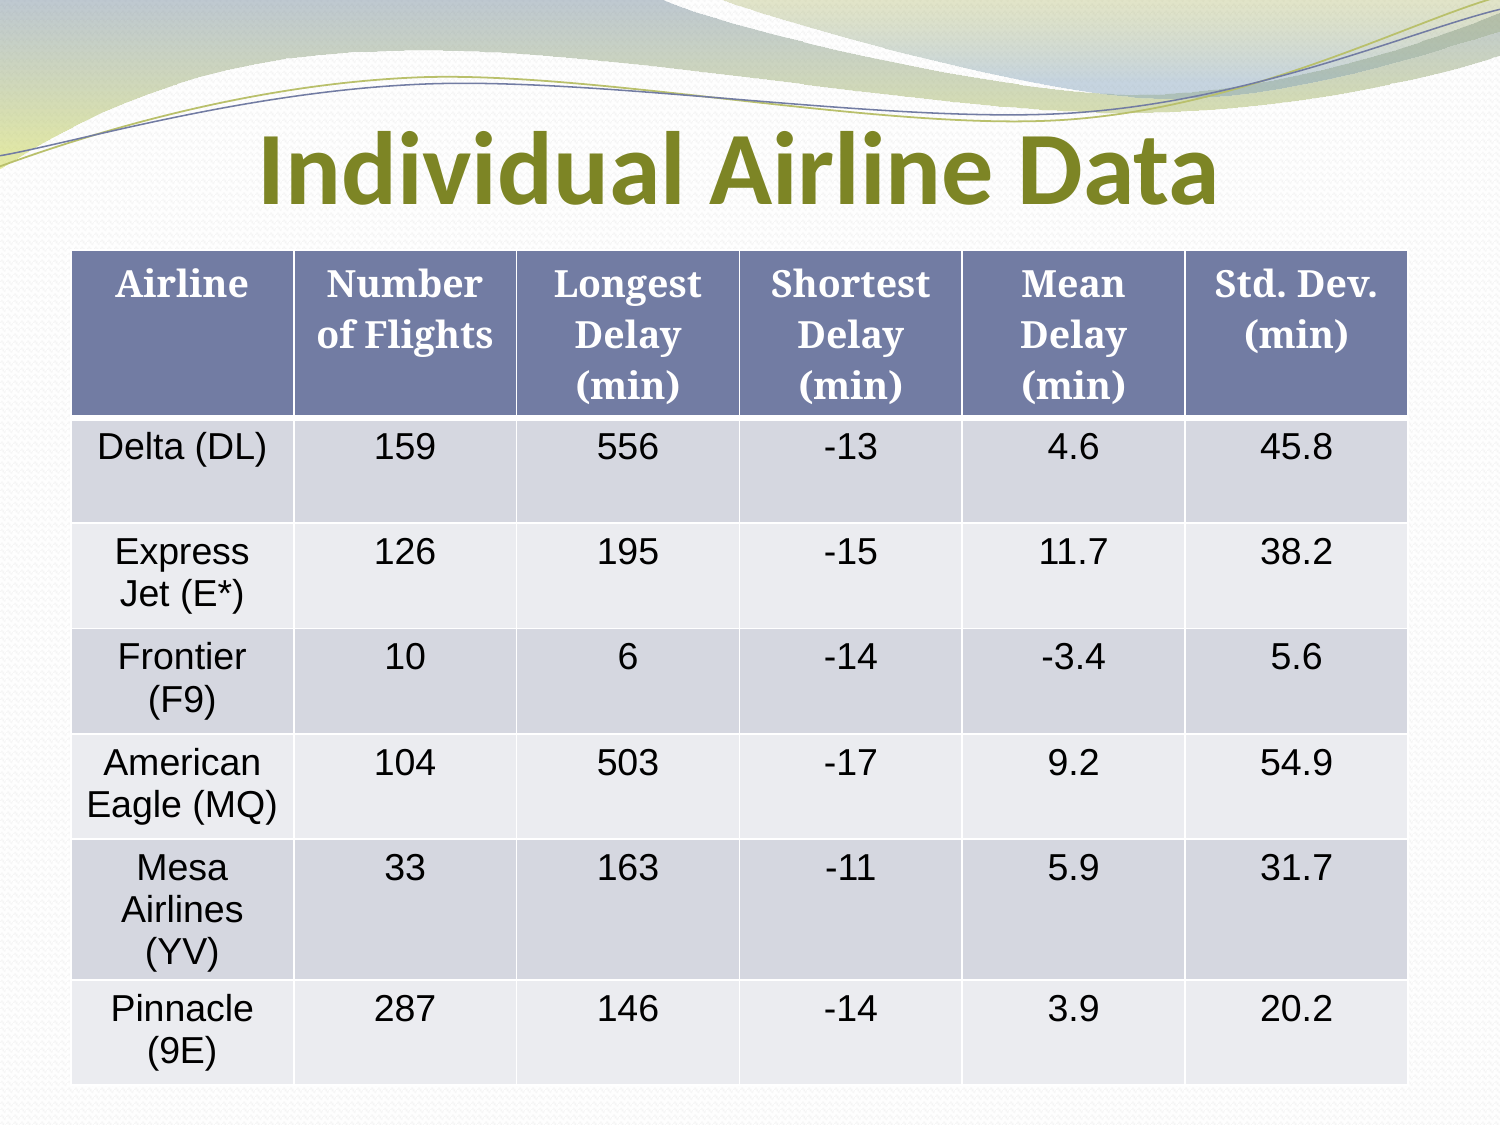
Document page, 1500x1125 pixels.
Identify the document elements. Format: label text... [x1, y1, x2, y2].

table_cell 33 [295, 840, 516, 979]
table_cell Pinnacle (9E) [72, 981, 293, 1084]
table_cell 163 [517, 840, 739, 979]
table_cell 38.2 [1186, 524, 1407, 628]
table_cell 5.9 [963, 840, 1184, 979]
table_cell 10 [295, 629, 516, 733]
table_cell -14 [740, 981, 961, 1084]
table_cell 126 [295, 524, 516, 628]
table_header Std. Dev. (min) [1186, 251, 1407, 415]
table_header Number of Flights [295, 251, 516, 415]
table_cell 503 [517, 735, 739, 838]
table_header Shortest Delay (min) [740, 251, 961, 415]
table_cell 556 [517, 421, 739, 522]
table_cell Express Jet (E*) [72, 524, 293, 628]
table_cell 104 [295, 735, 516, 838]
table_cell 195 [517, 524, 739, 628]
table_cell 6 [517, 629, 739, 733]
table_cell American Eagle (MQ) [72, 735, 293, 838]
table_cell Mesa Airlines (YV) [72, 840, 293, 979]
table_cell -13 [740, 421, 961, 522]
table_cell -11 [740, 840, 961, 979]
table_cell -14 [740, 629, 961, 733]
table_cell 159 [295, 421, 516, 522]
table_cell -17 [740, 735, 961, 838]
table_cell 3.9 [963, 981, 1184, 1084]
table_cell 287 [295, 981, 516, 1084]
table_cell 54.9 [1186, 735, 1407, 838]
table_cell 20.2 [1186, 981, 1407, 1084]
table_cell 9.2 [963, 735, 1184, 838]
table_cell 4.6 [963, 421, 1184, 522]
table_cell 146 [517, 981, 739, 1084]
table_header Mean Delay (min) [963, 251, 1184, 415]
table_cell 5.6 [1186, 629, 1407, 733]
table_cell 11.7 [963, 524, 1184, 628]
table_header Airline [72, 251, 293, 415]
table_cell -3.4 [963, 629, 1184, 733]
table_cell -15 [740, 524, 961, 628]
table_cell Delta (DL) [72, 421, 293, 522]
table_cell 31.7 [1186, 840, 1407, 979]
title Individual Airline Data [2, 37, 1478, 225]
table_cell 45.8 [1186, 421, 1407, 522]
table_header Longest Delay (min) [517, 251, 739, 415]
table_cell Frontier (F9) [72, 629, 293, 733]
